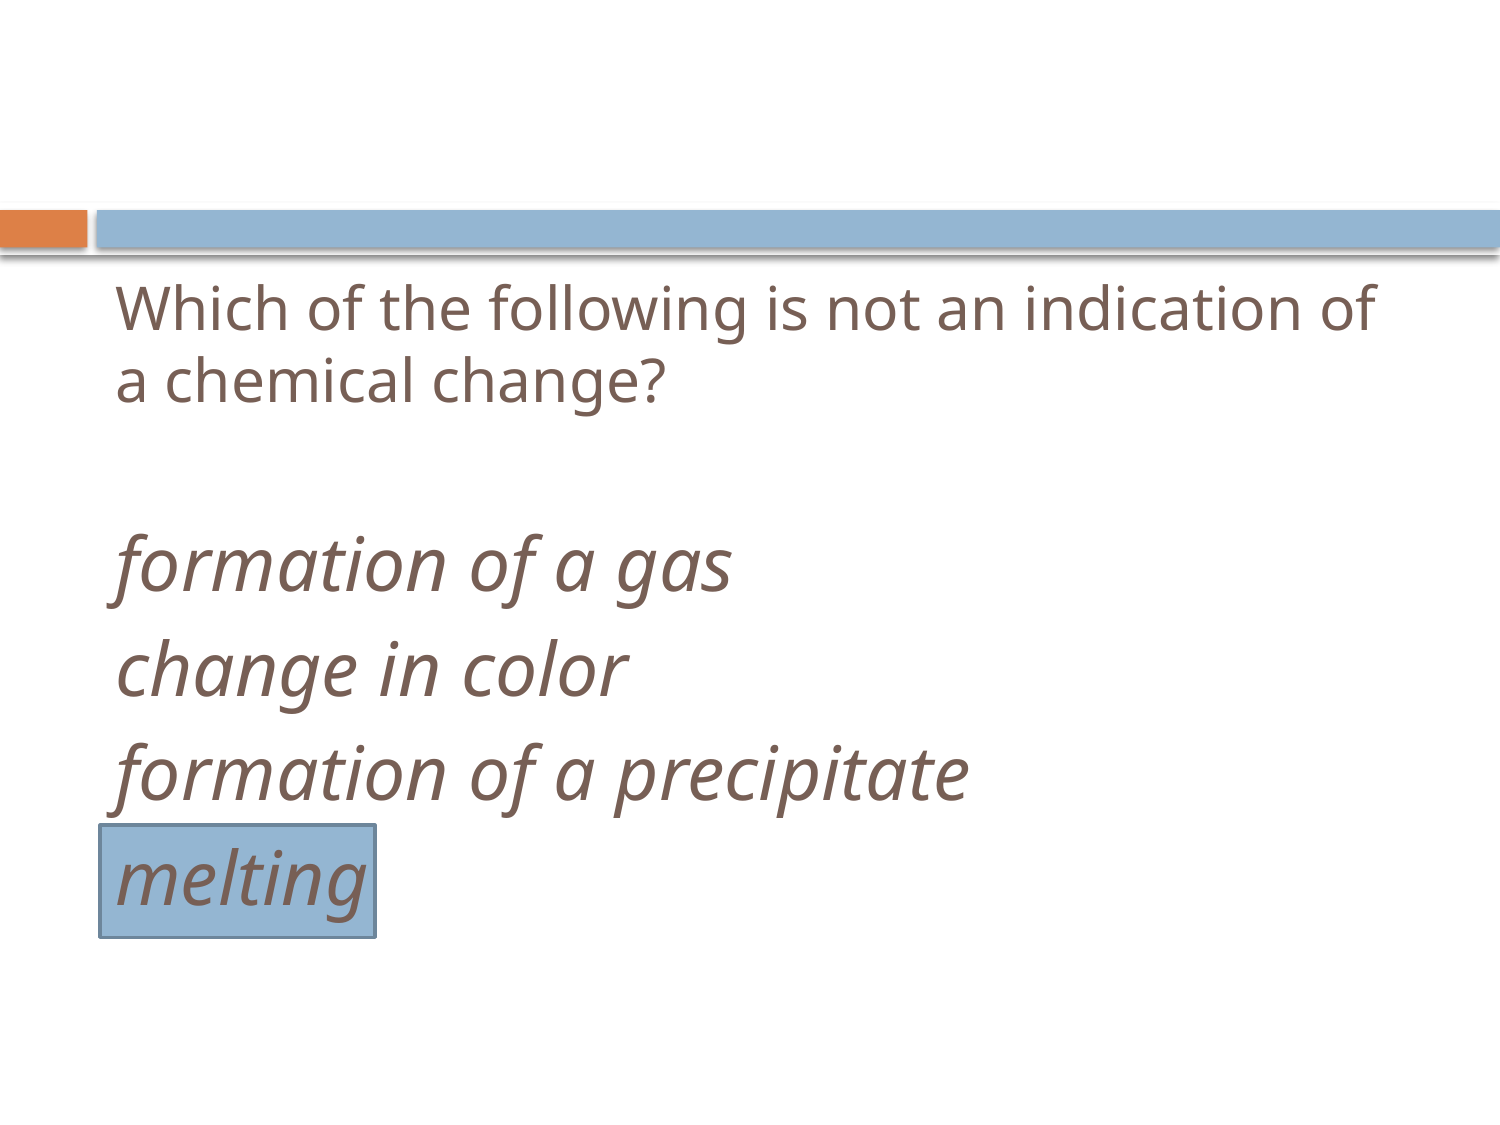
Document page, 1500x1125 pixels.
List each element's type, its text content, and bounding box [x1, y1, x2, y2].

list Which of the following is not an indication of a chemical change? formation of a gas change in color formation of a precipitate melting [100, 262, 1438, 1000]
